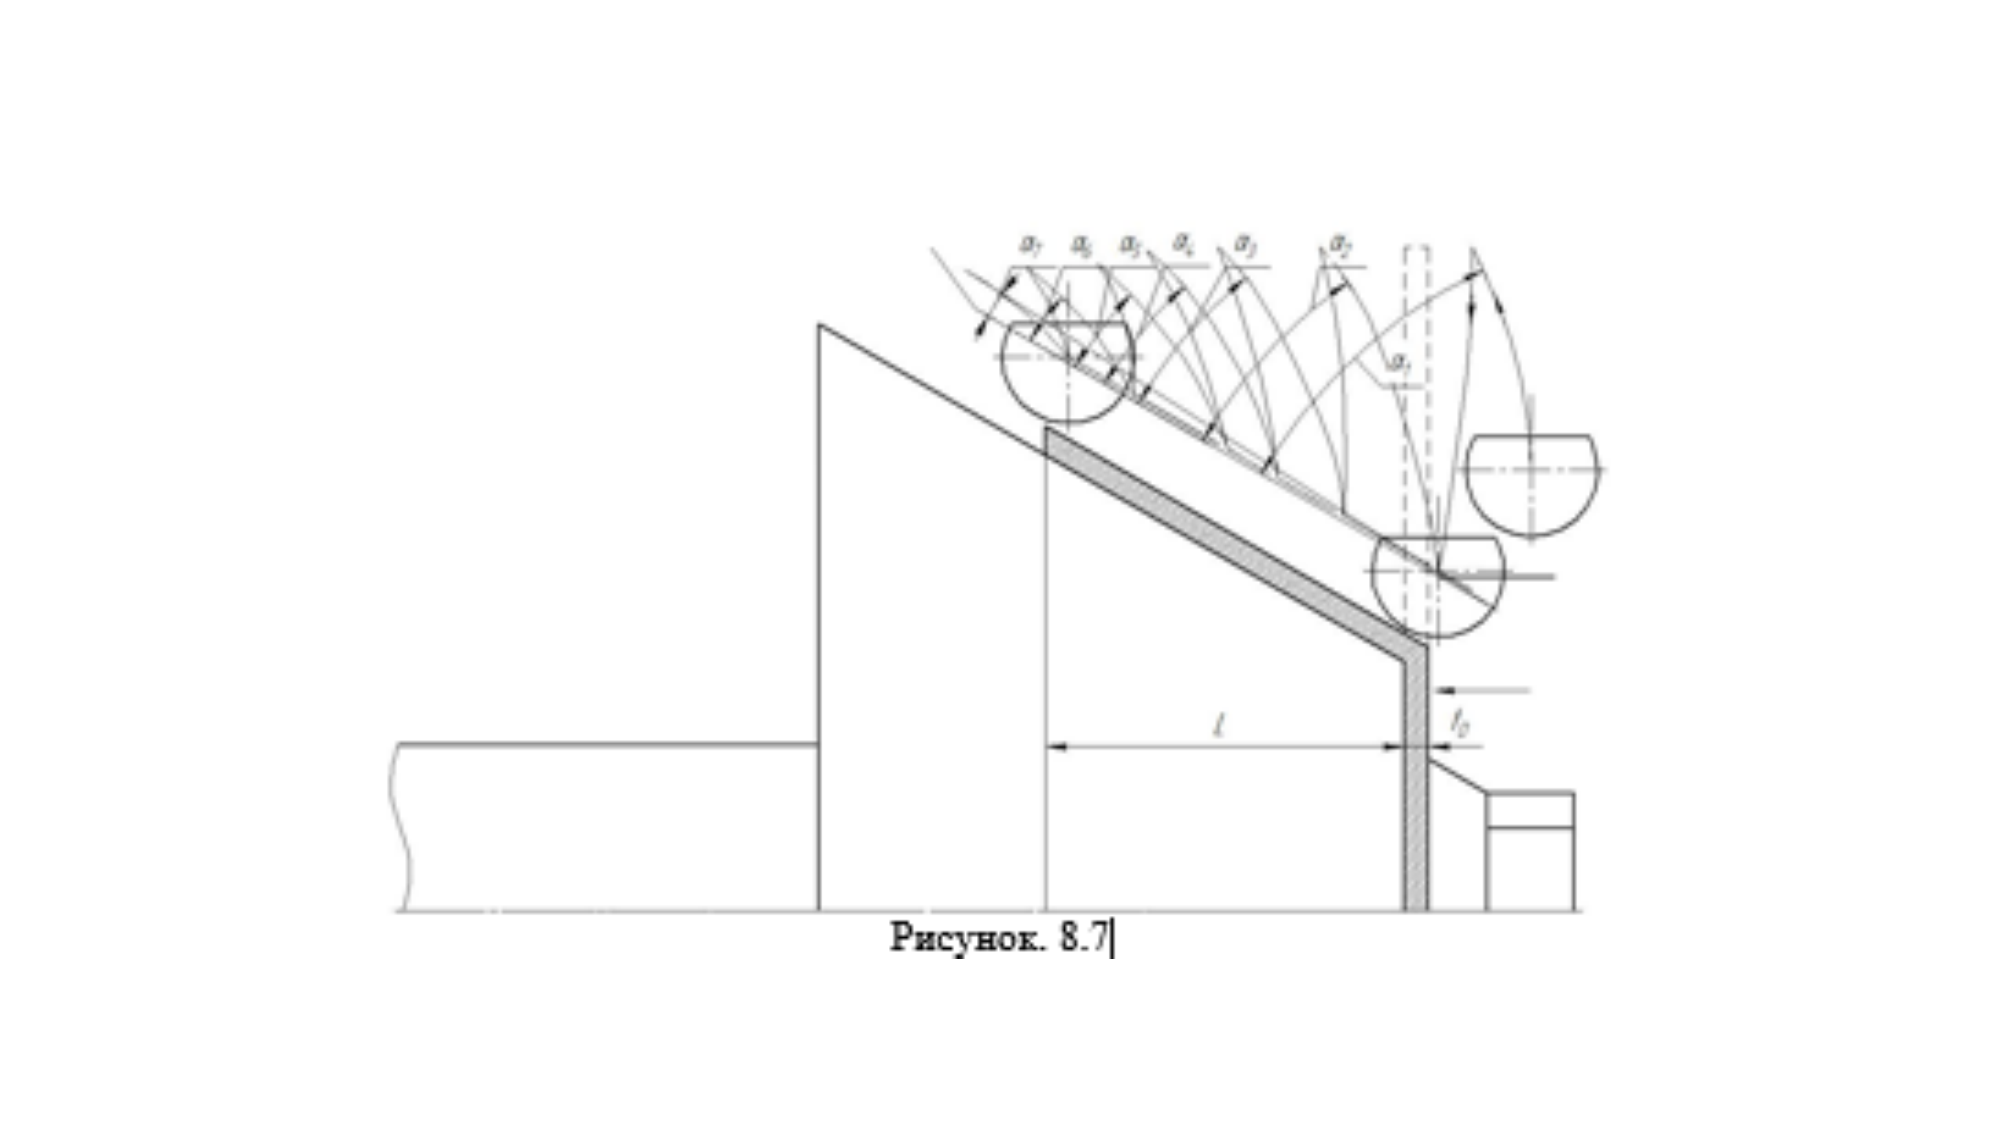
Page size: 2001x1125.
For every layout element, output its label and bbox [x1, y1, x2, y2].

picture [375, 190, 1665, 960]
